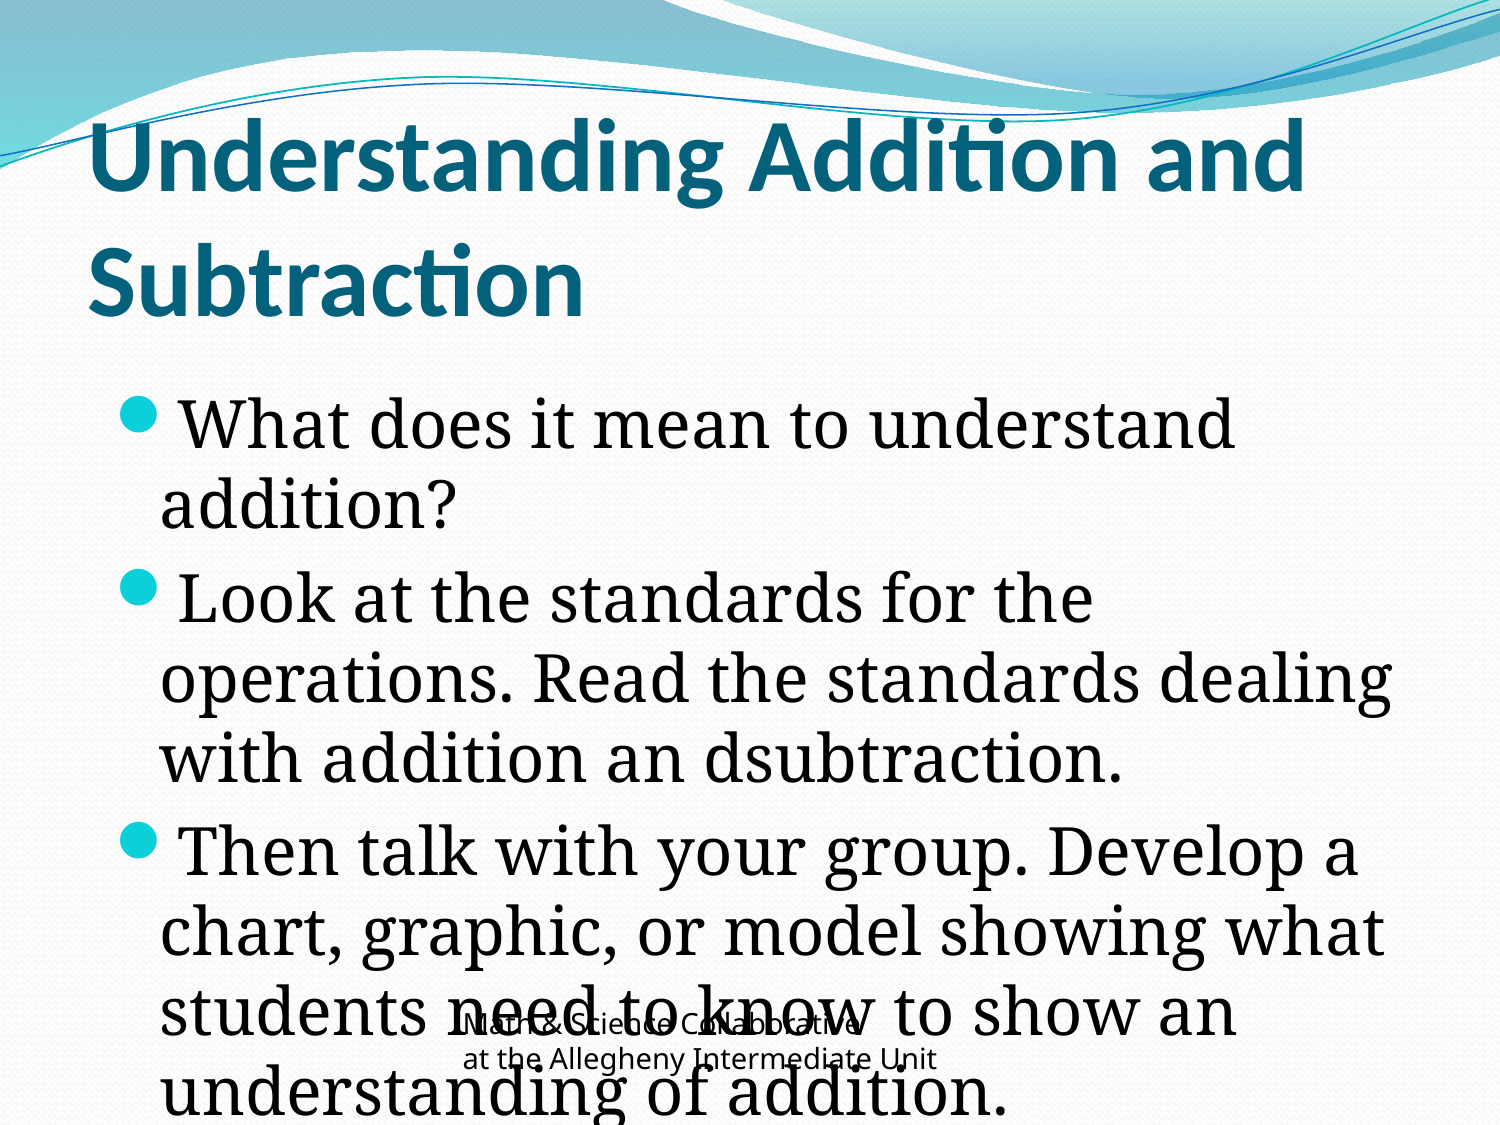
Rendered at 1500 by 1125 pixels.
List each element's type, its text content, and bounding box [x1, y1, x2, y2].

title Understanding Addition and Subtraction [87, 75, 1500, 338]
list What does it mean to understand addition? Look at the standards for the operations. Read the standards dealing with addition an dsubtraction. Then talk with your group. Develop a chart, graphic, or model showing what students need to know to show an understanding of addition. [99, 375, 1425, 975]
footer Math & Science Collaborative at the Allegheny Intermediate Unit [462, 999, 1238, 1075]
